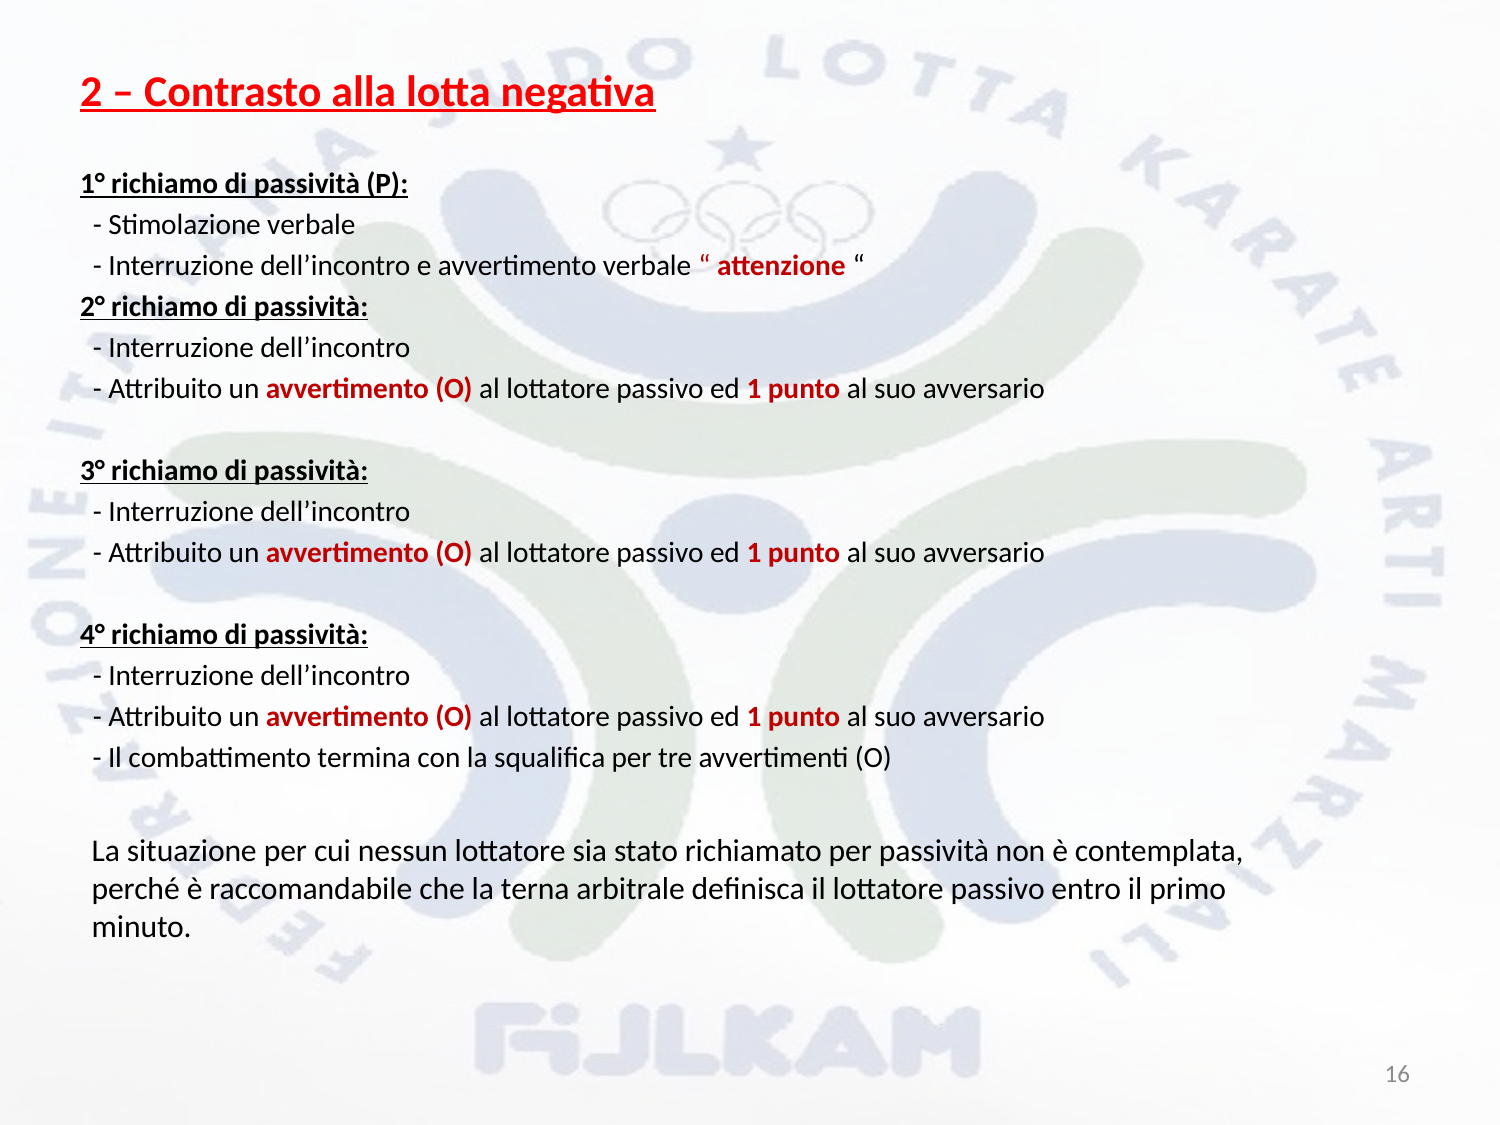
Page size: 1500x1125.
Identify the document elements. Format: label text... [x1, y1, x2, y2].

list 2 – Contrasto alla lotta negativa 1° richiamo di passività (P): - Stimolazione verbale - Interruzione dell’incontro e avvertimento verbale “ attenzione “ 2° richiamo di passività: - Interruzione dell’incontro - Attribuito un avvertimento (O) al lottatore passivo ed 1 punto al suo avversario 3° richiamo di passività: - Interruzione dell’incontro - Attribuito un avvertimento (O) al lottatore passivo ed 1 punto al suo avversario 4° richiamo di passività: - Interruzione dell’incontro - Attribuito un avvertimento (O) al lottatore passivo ed 1 punto al suo avversario - Il combattimento termina con la squalifica per tre avvertimenti (O) [64, 54, 1415, 797]
slide_number 16 [1074, 1042, 1425, 1103]
text_box La situazione per cui nessun lottatore sia stato richiamato per passività non è contemplata, perché è raccomandabile che la terna arbitrale definisca il lottatore passivo entro il primo minuto. [76, 822, 1341, 953]
